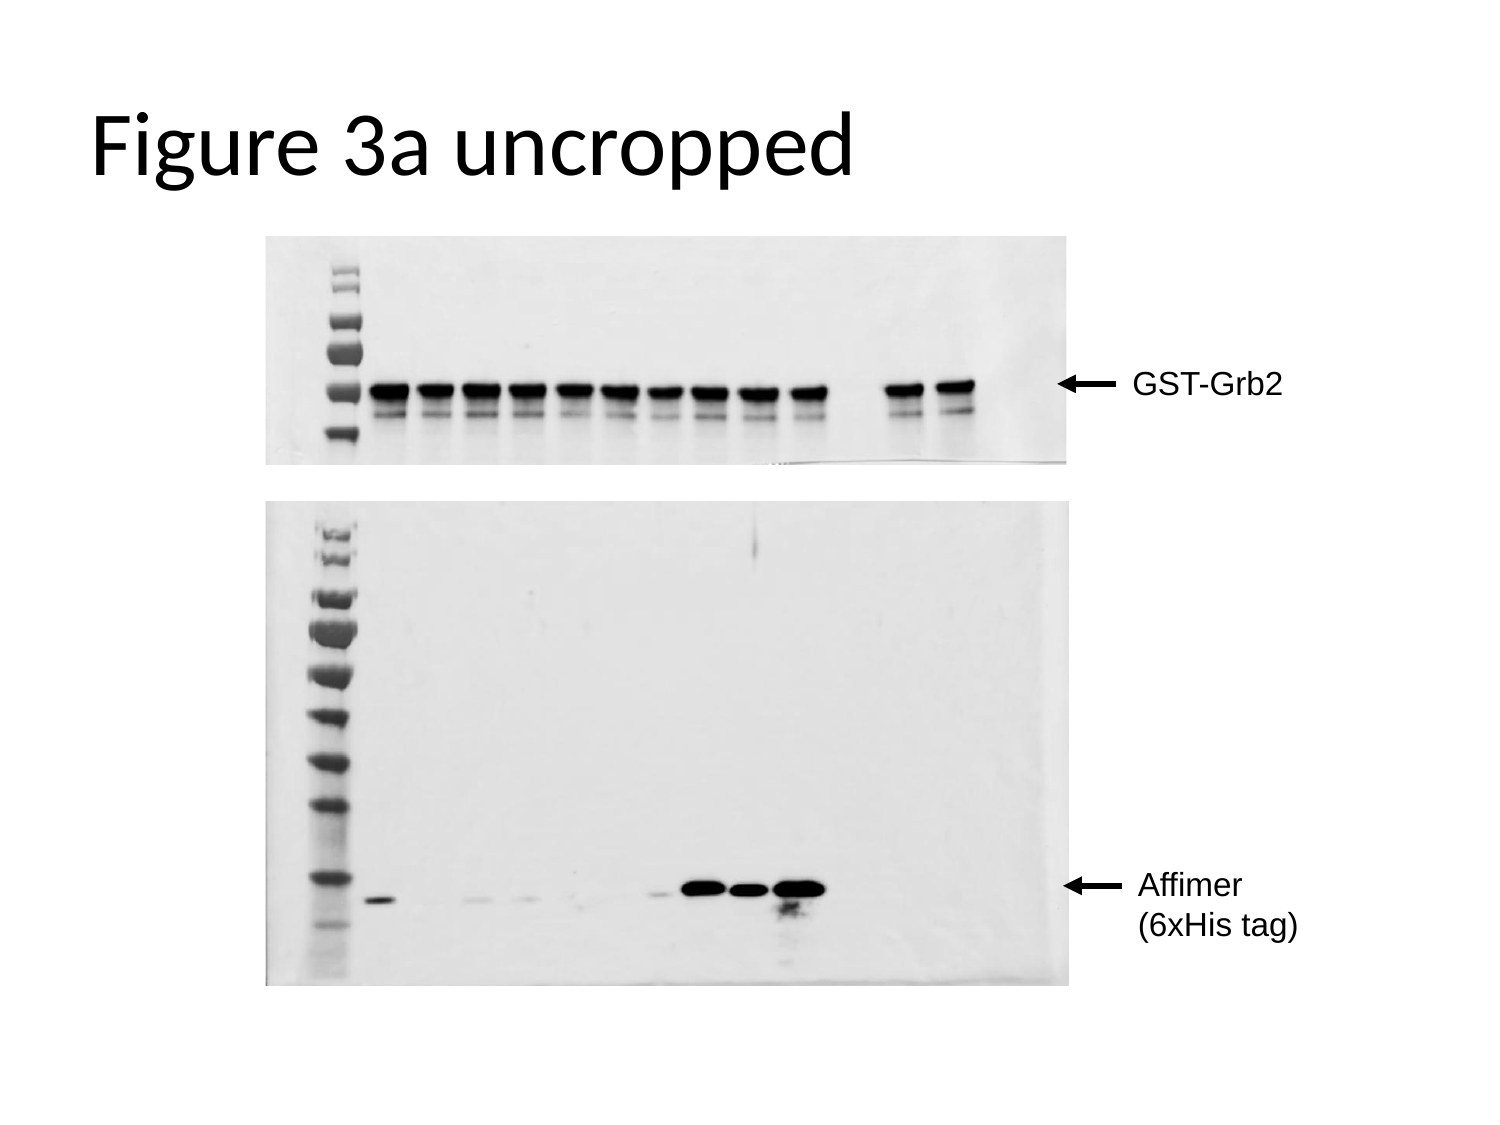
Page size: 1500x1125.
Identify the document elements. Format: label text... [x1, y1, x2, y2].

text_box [265, 235, 1316, 986]
title Figure 3a uncropped [75, 45, 1425, 233]
